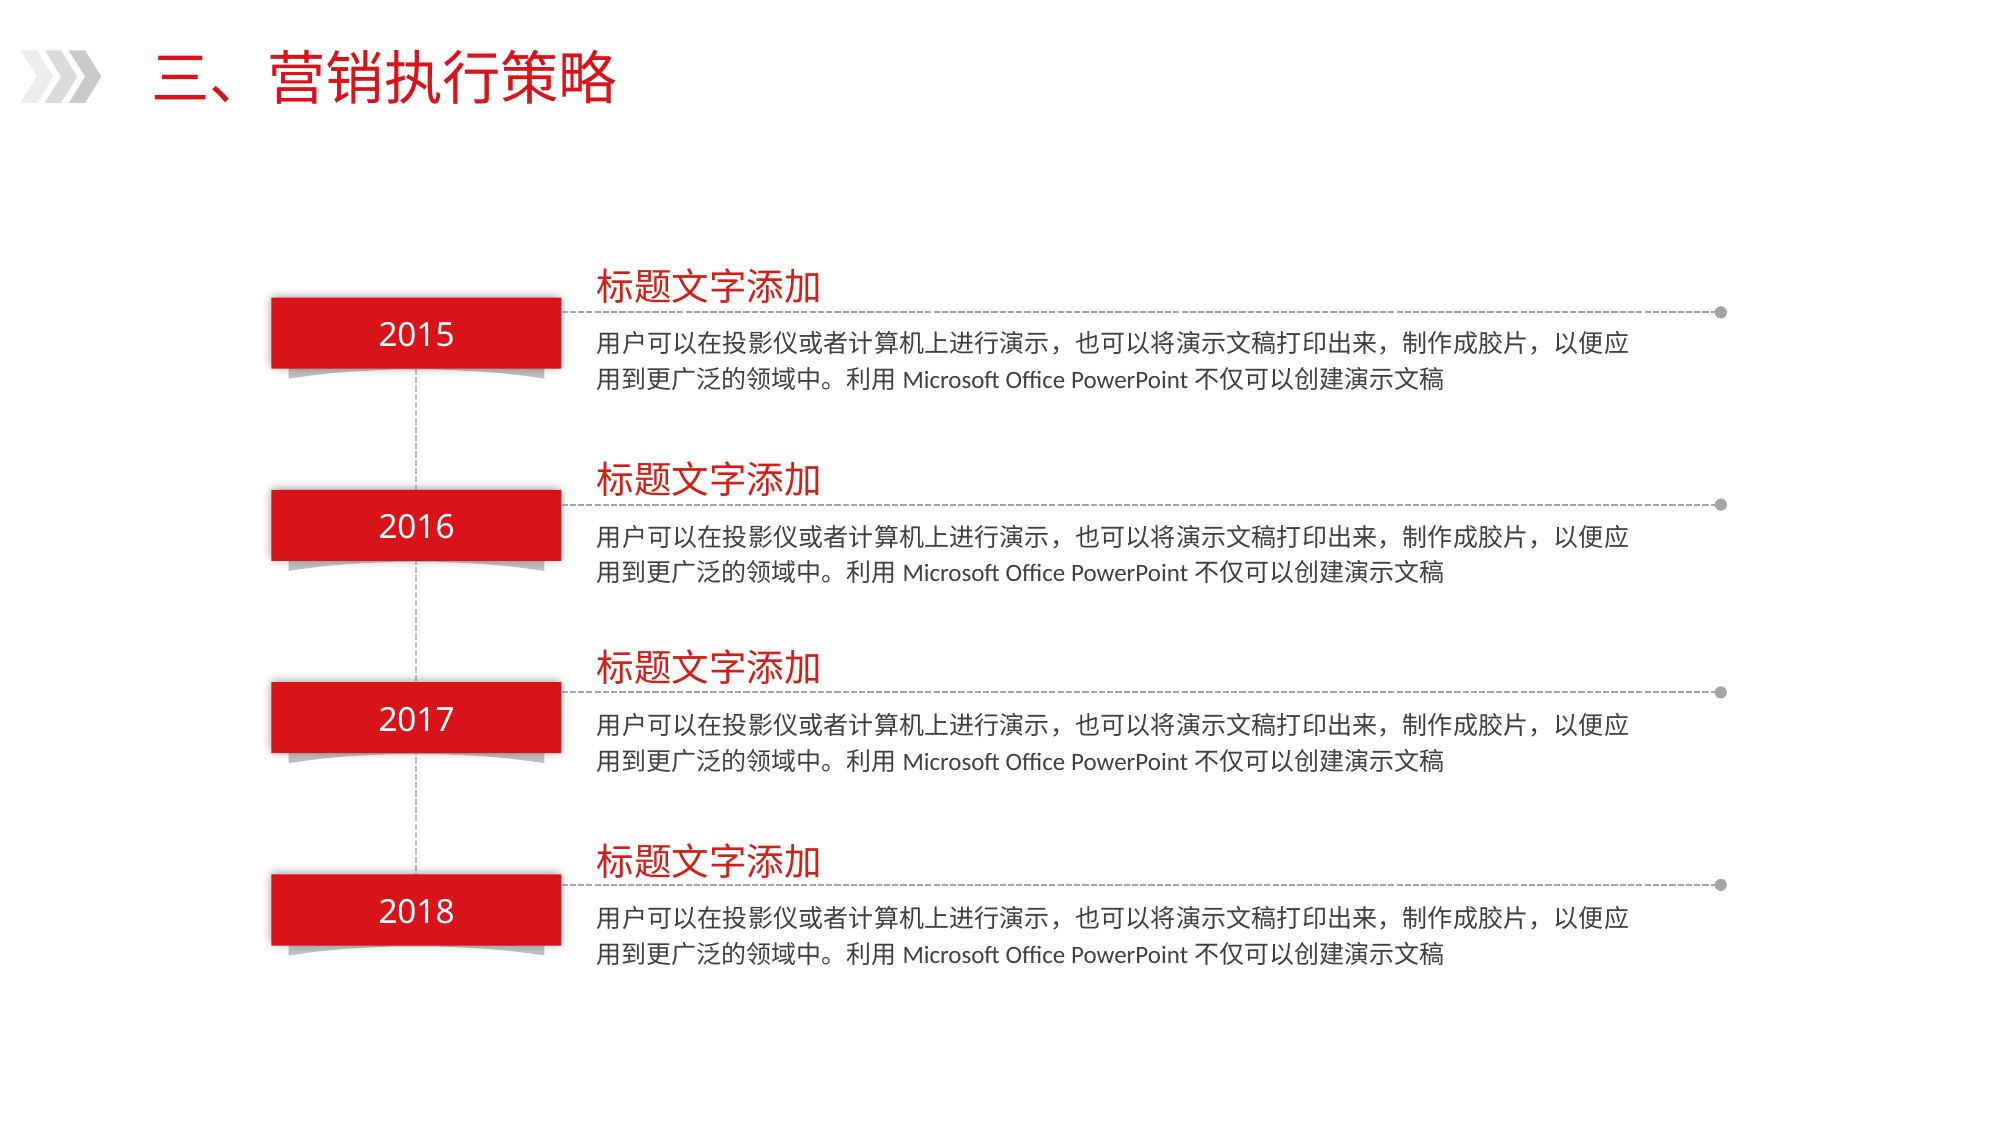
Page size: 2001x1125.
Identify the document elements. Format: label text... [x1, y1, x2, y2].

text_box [561, 627, 1721, 784]
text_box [271, 297, 562, 956]
text_box 三、营销执行策略 [136, 33, 633, 119]
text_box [561, 439, 1721, 596]
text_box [20, 50, 102, 103]
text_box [561, 246, 1721, 403]
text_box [561, 821, 1721, 978]
